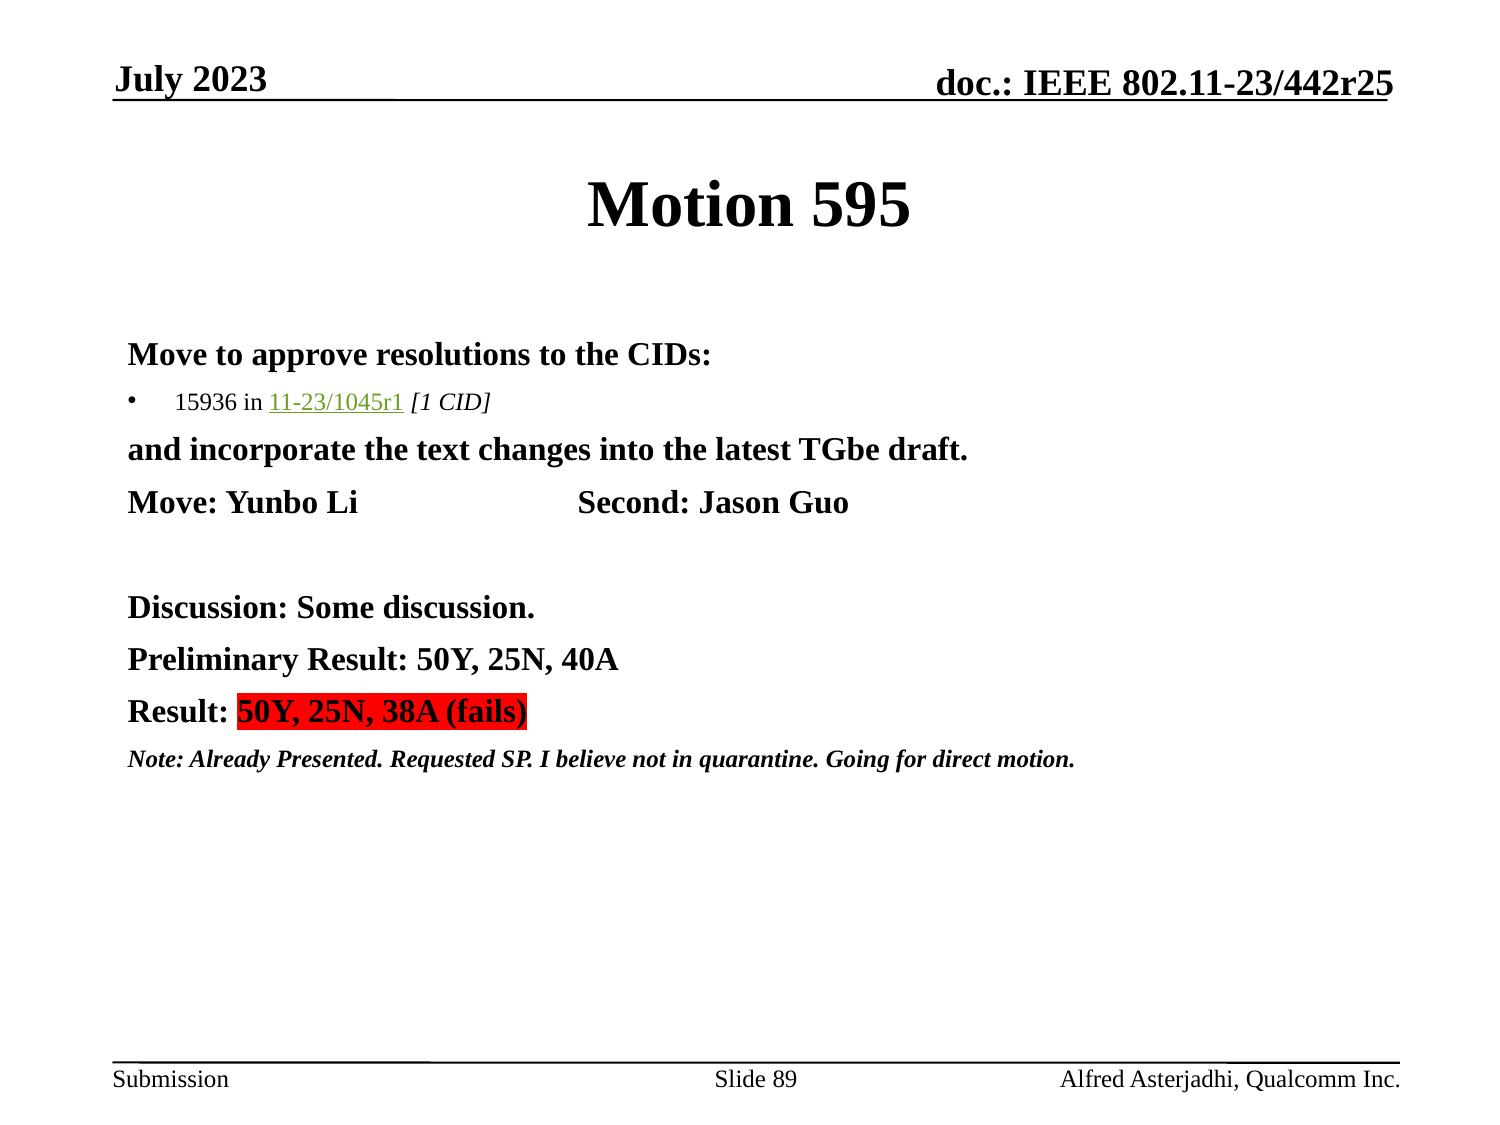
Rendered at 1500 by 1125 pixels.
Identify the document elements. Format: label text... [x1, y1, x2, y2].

slide_number Slide 89 [712, 1061, 800, 1123]
title Motion 595 [112, 112, 1388, 288]
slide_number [114, 54, 423, 100]
footer Alfred Asterjadhi, Qualcomm Inc. [878, 1061, 1402, 1093]
list Move to approve resolutions to the CIDs: 15936 in 11-23/1045r1 [1 CID] and incorporate the text changes into the latest TGbe draft. Move: Yunbo Li Second: Jason Guo Discussion: Some discussion. Preliminary Result: 50Y, 25N, 40A Result: 50Y, 25N, 38A (fails) Note: Already Presented. Requested SP. I believe not in quarantine. Going for direct motion. [112, 324, 1388, 1063]
